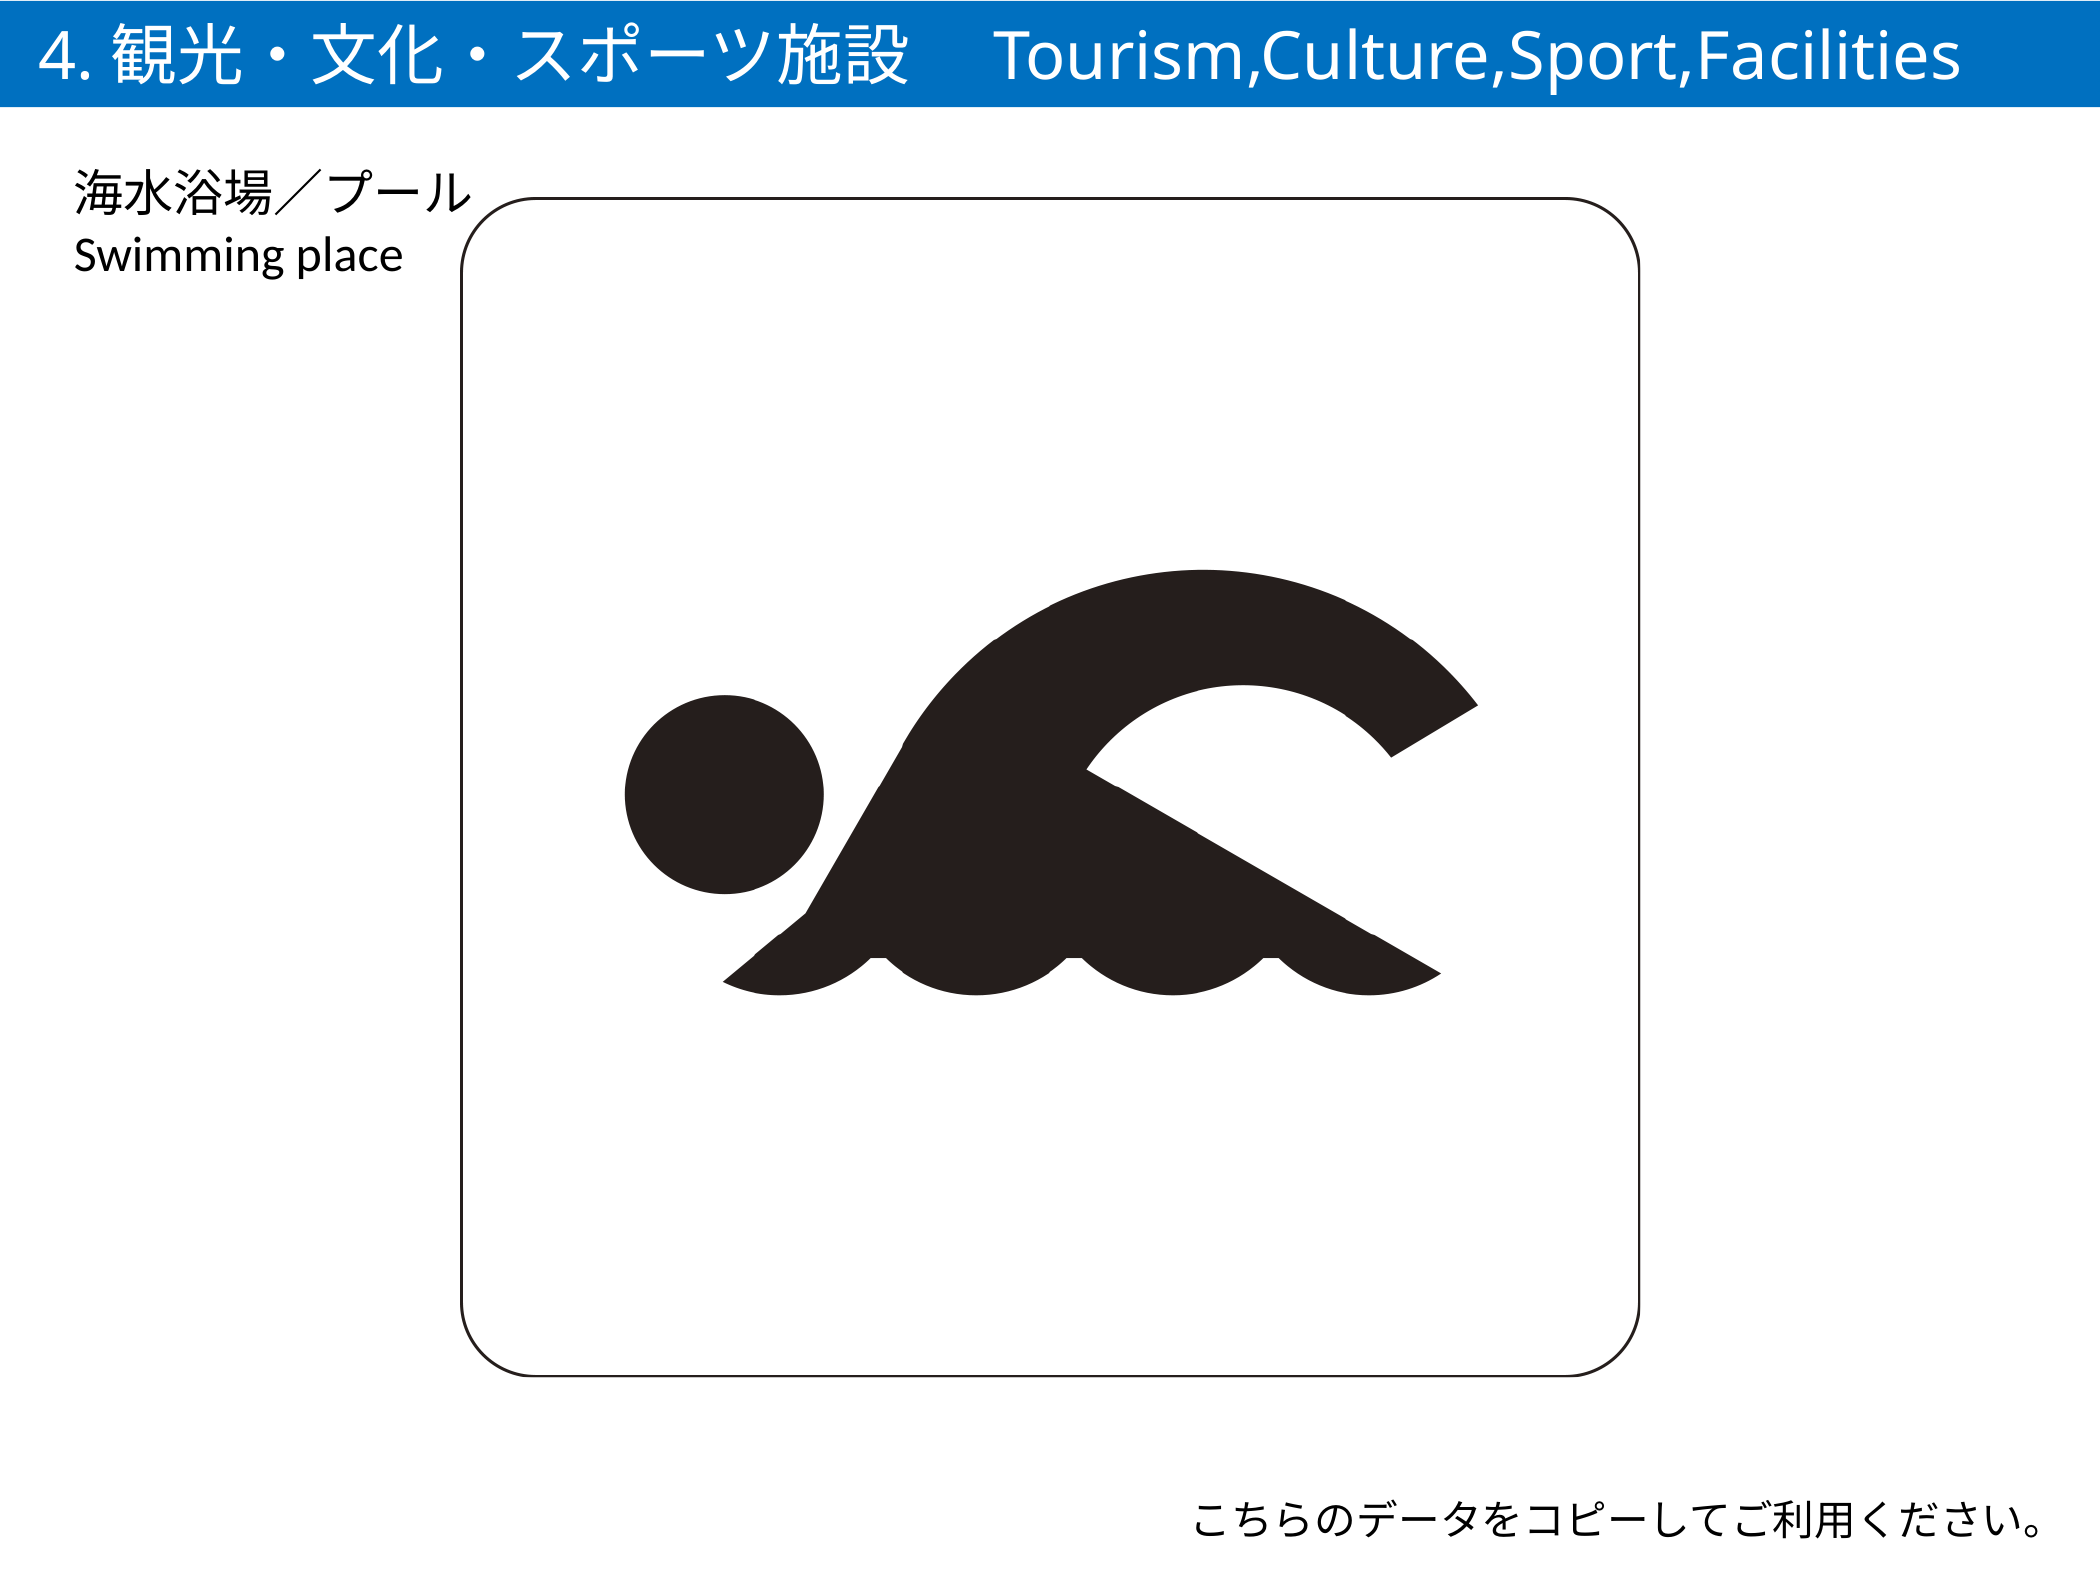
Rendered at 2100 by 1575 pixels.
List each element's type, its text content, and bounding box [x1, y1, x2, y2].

text_box [0, 0, 2100, 108]
text_box こちらのデータをコピーしてご利用ください。 [1174, 1486, 2081, 1552]
picture [459, 196, 1641, 1378]
text_box 4.観光・文化・スポーツ施設 Tourism,Culture,Sport,Facilities [23, 5, 1979, 101]
text_box 海水浴場／プール Swimming place [58, 153, 489, 289]
